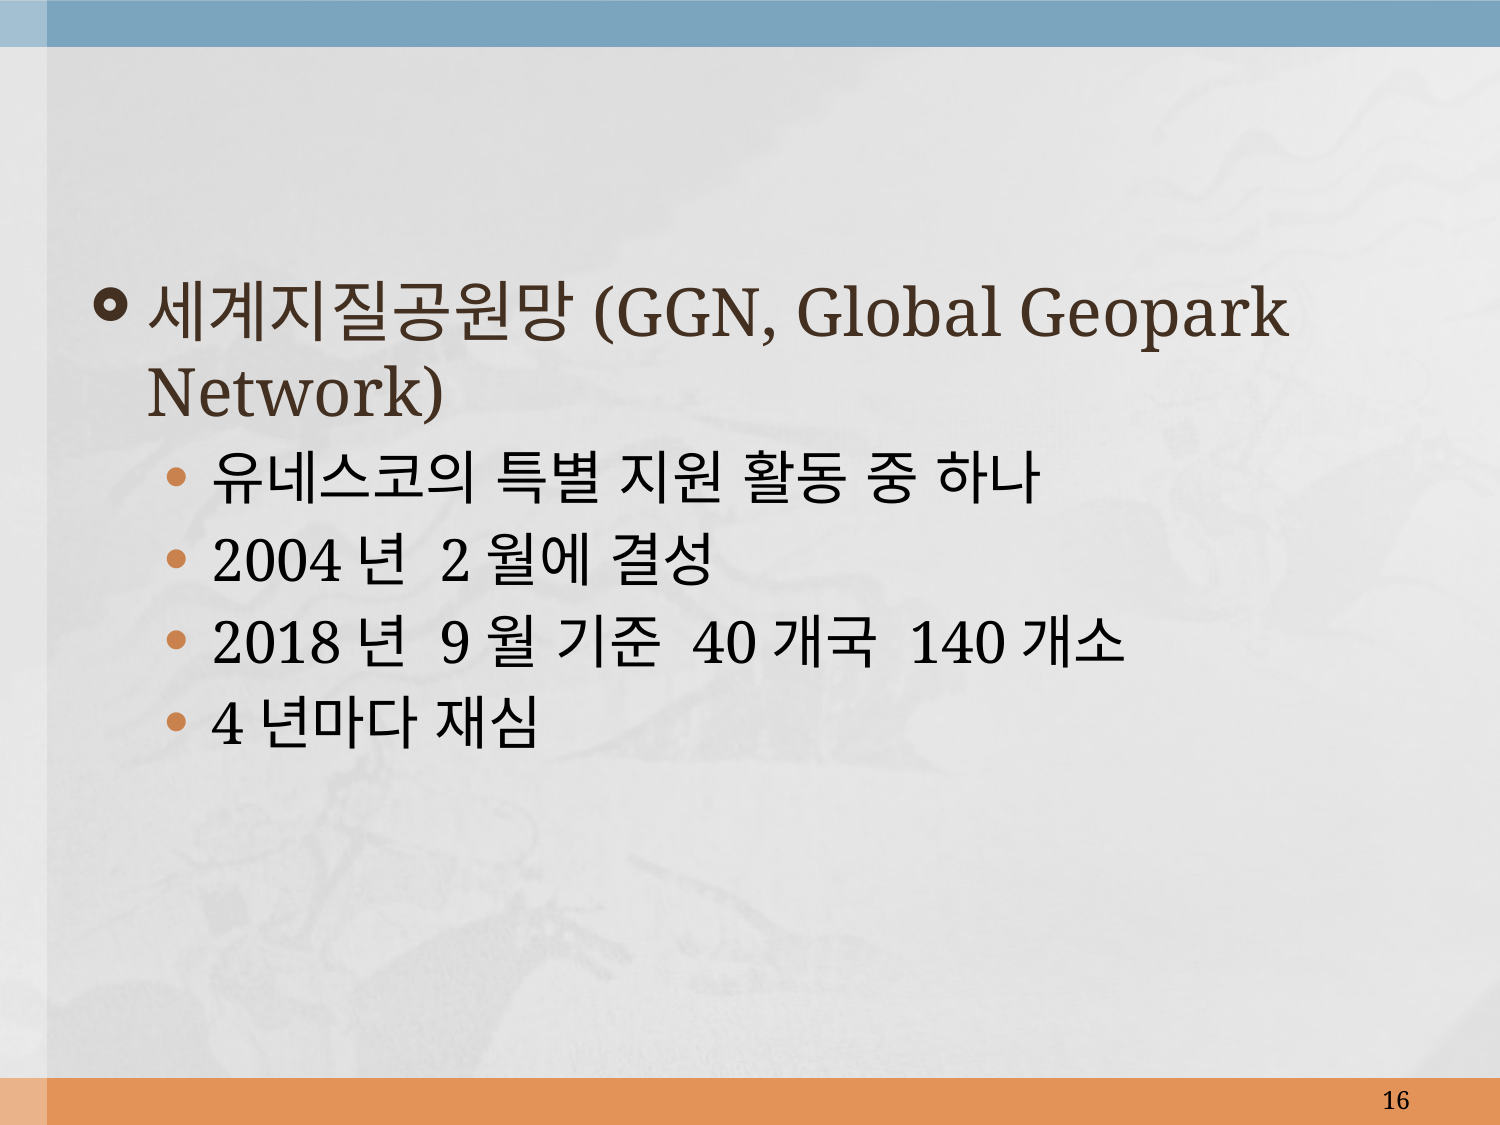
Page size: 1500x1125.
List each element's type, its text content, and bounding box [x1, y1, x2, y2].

list 세계지질공원망(GGN, Global Geopark Network) 유네스코의 특별 지원 활동 중 하나 2004년 2월에 결성 2018년 9월 기준 40개국 140개소 4년마다 재심 [75, 262, 1425, 1005]
slide_number 16 [1074, 1078, 1425, 1125]
